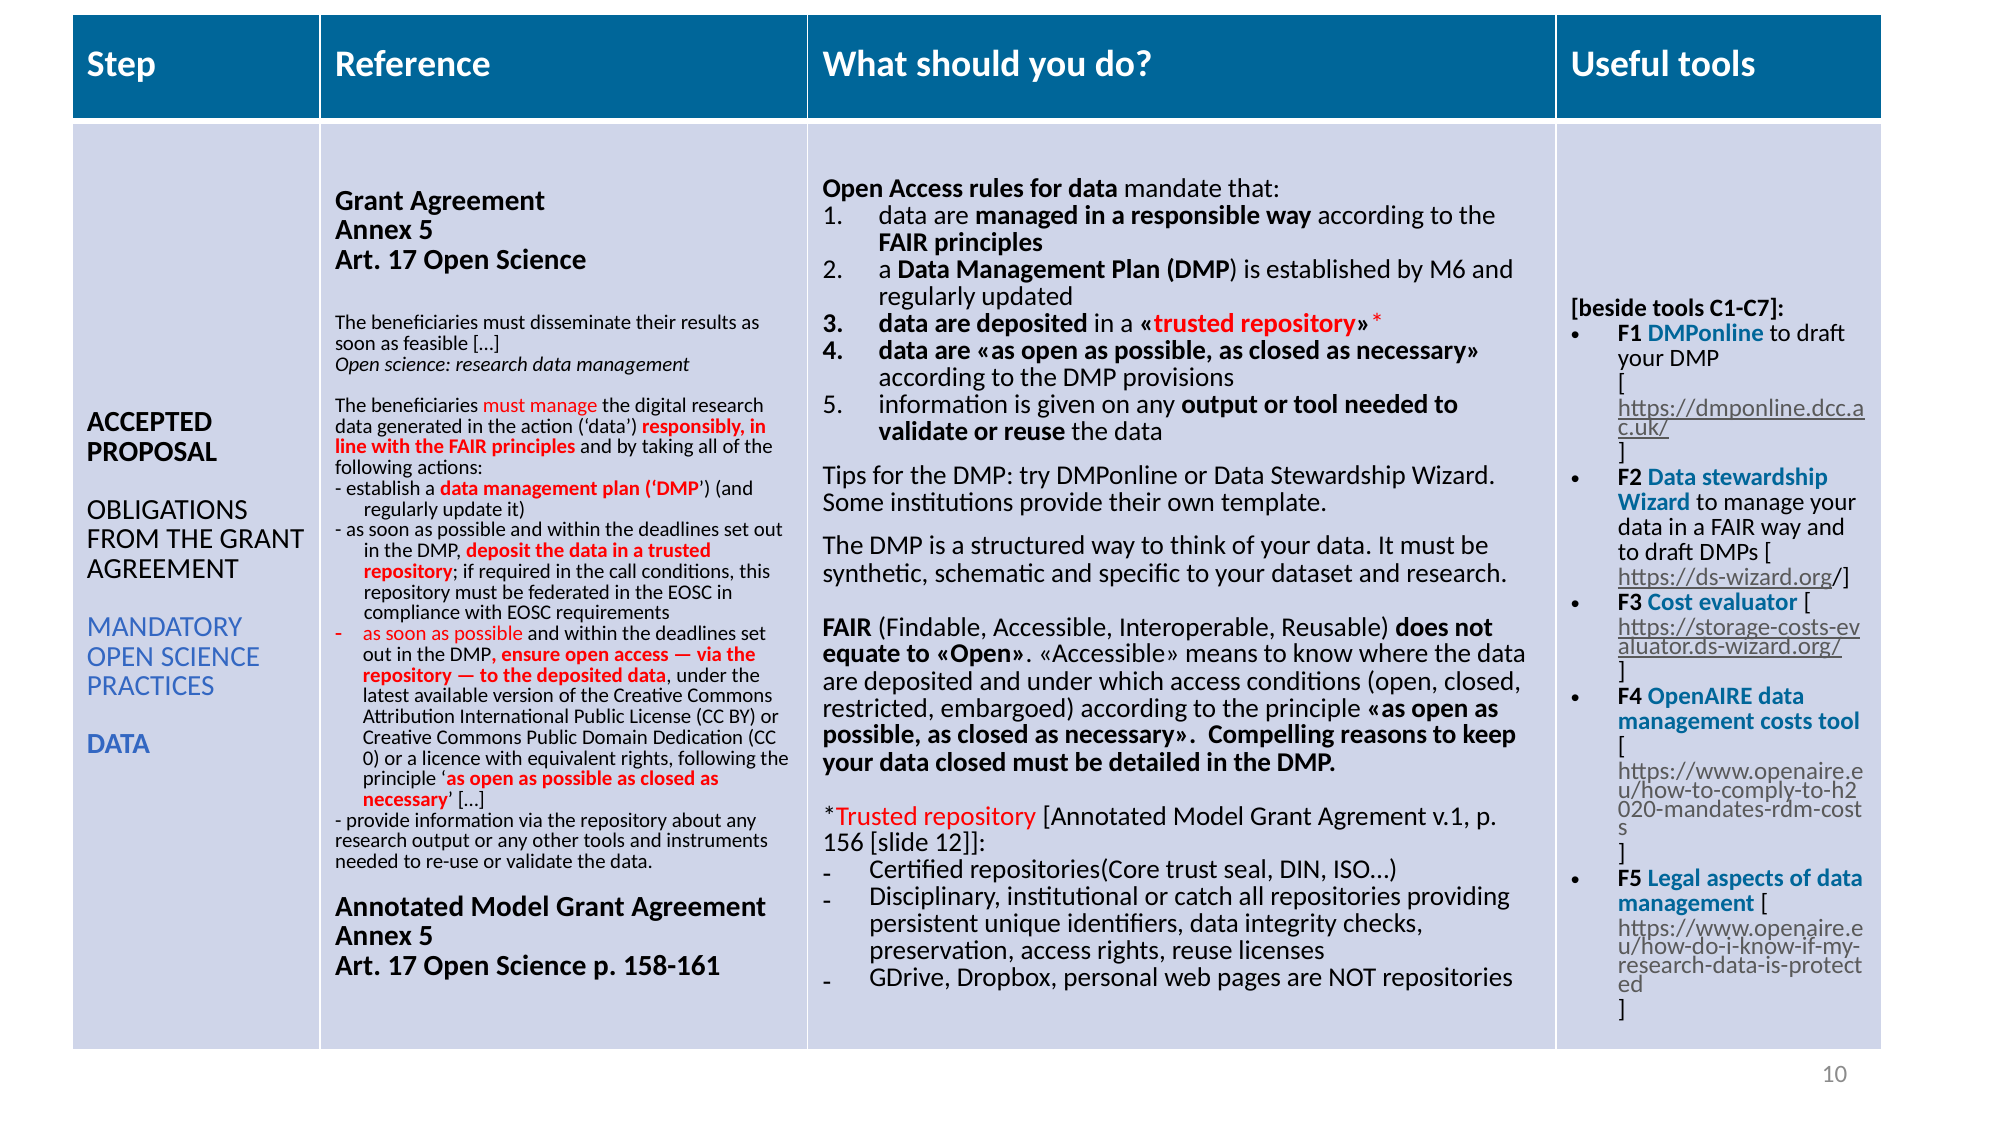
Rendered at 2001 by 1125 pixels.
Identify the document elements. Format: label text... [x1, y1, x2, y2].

table_cell ACCEPTED PROPOSAL OBLIGATIONS FROM THE GRANT AGREEMENT MANDATORY OPEN SCIENCE PRACTICES DATA [73, 124, 319, 1049]
slide_number 10 [1412, 1042, 1863, 1103]
table_header Reference [321, 15, 807, 118]
table_header What should you do? [808, 15, 1555, 118]
table_cell [beside tools C1-C7]: F1 DMPonline to draft your DMP [https://dmponline.dcc.ac.uk/] F2 Data stewardship Wizard to manage your data in a FAIR way and to draft DMPs [https://ds-wizard.org/] F3 Cost evaluator [https://storage-costs-evaluator.ds-wizard.org/] F4 OpenAIRE data management costs tool [https://www.openaire.eu/how-to-comply-to-h2020-mandates-rdm-costs] F5 Legal aspects of data management [https://www.openaire.eu/how-do-i-know-if-my-research-data-is-protected] [1557, 124, 1881, 1049]
table_cell Grant Agreement Annex 5 Art. 17 Open Science The beneficiaries must disseminate their results as soon as feasible […] Open science: research data management The beneficiaries must manage the digital research data generated in the action (‘data’) responsibly, in line with the FAIR principles and by taking all of the following actions: - establish a data management plan (‘DMP’) (and regularly update it) - as soon as possible and within the deadlines set out in the DMP, deposit the data in a trusted repository; if required in the call conditions, this repository must be federated in the EOSC in compliance with EOSC requirements as soon as possible and within the deadlines set out in the DMP, ensure open access — via the repository — to the deposited data, under the latest available version of the Creative Commons Attribution International Public License (CC BY) or Creative Commons Public Domain Dedication (CC 0) or a licence with equivalent rights, following the principle ‘as open as possible as closed as necessary’ […] - provide information via the repository about any research output or any other tools and instruments needed to re-use or validate the data. Annotated Model Grant Agreement Annex 5 Art. 17 Open Science p. 158-161 [321, 124, 807, 1049]
table_header Step [73, 15, 319, 118]
table_header Useful tools [1557, 15, 1881, 118]
table_cell Open Access rules for data mandate that: data are managed in a responsible way according to the FAIR principles a Data Management Plan (DMP) is established by M6 and regularly updated data are deposited in a «trusted repository»* data are «as open as possible, as closed as necessary» according to the DMP provisions information is given on any output or tool needed to validate or reuse the data Tips for the DMP: try DMPonline or Data Stewardship Wizard. Some institutions provide their own template. The DMP is a structured way to think of your data. It must be synthetic, schematic and specific to your dataset and research. FAIR (Findable, Accessible, Interoperable, Reusable) does not equate to «Open». «Accessible» means to know where the data are deposited and under which access conditions (open, closed, restricted, embargoed) according to the principle «as open as possible, as closed as necessary». Compelling reasons to keep your data closed must be detailed in the DMP. *Trusted repository [Annotated Model Grant Agrement v.1, p. 156 [slide 12]]: Certified repositories(Core trust seal, DIN, ISO…) Disciplinary, institutional or catch all repositories providing persistent unique identifiers, data integrity checks, preservation, access rights, reuse licenses GDrive, Dropbox, personal web pages are NOT repositories [808, 124, 1555, 1049]
